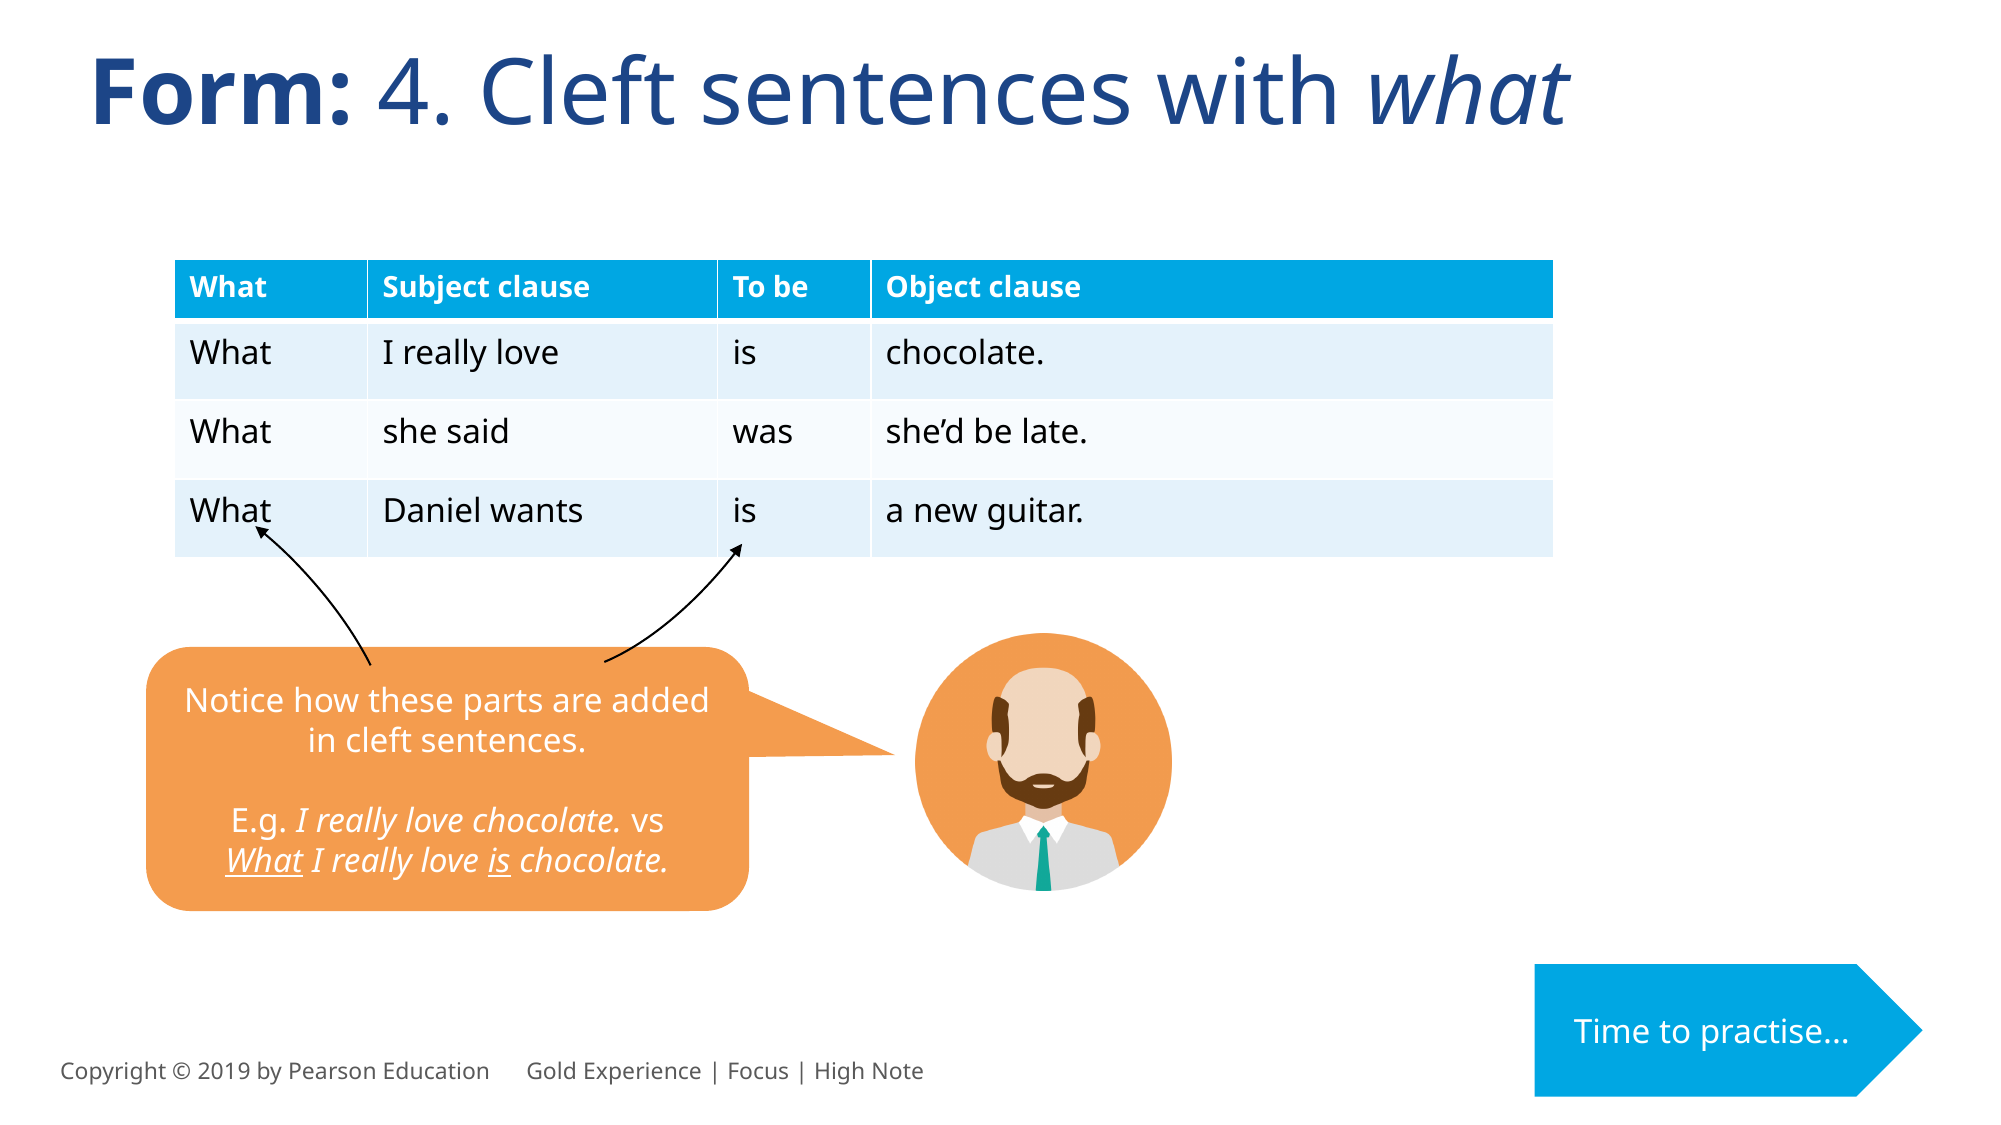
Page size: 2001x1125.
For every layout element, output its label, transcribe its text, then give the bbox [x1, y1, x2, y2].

table_cell chocolate. [872, 324, 1553, 399]
table_cell What [175, 480, 367, 557]
text_box [255, 526, 371, 666]
table_cell was [718, 401, 870, 478]
footer Copyright © 2019 by Pearson Education Gold Experience | Focus | High Note [45, 1040, 1084, 1101]
text_box Notice how these parts are added in cleft sentences. E.g. I really love chocolate. vs What I really love is chocolate. [146, 646, 896, 912]
table_cell a new guitar. [872, 480, 1553, 557]
table_cell What [175, 324, 367, 399]
table_header Object clause [872, 260, 1553, 318]
table_cell is [718, 480, 870, 557]
table_header What [175, 260, 367, 318]
table_cell she’d be late. [872, 401, 1553, 478]
text_box Form: 4. Cleft sentences with what [73, 37, 1716, 171]
table_cell is [718, 324, 870, 399]
text_box Time to practise... [1534, 964, 1923, 1097]
table_cell she said [368, 401, 717, 478]
table_cell Daniel wants [368, 480, 717, 557]
table_cell What [175, 401, 367, 478]
table_header To be [718, 260, 870, 318]
picture [914, 633, 1172, 891]
table_cell I really love [368, 324, 717, 399]
table_header Subject clause [368, 260, 717, 318]
text_box [604, 498, 743, 663]
